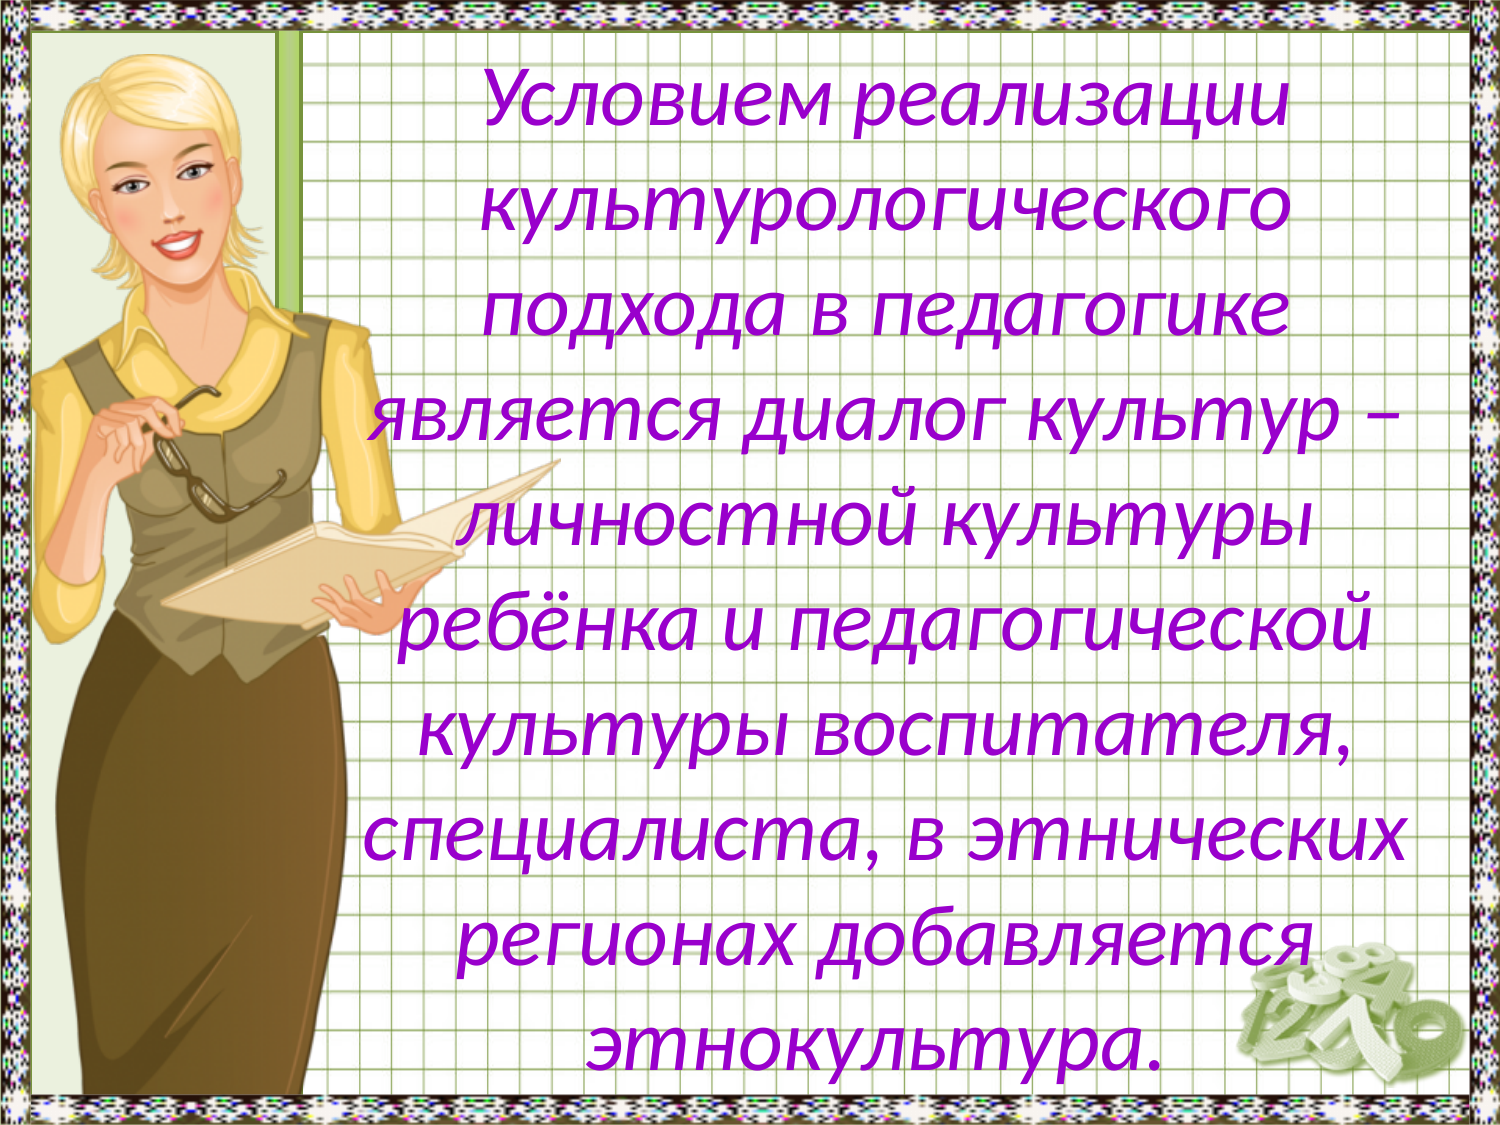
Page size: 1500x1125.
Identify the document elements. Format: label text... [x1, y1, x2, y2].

picture [0, 0, 1500, 1125]
title Условием реализации культурологического подхода в педагогике является диалог культур – личностной культуры ребёнка и педагогической культуры воспитателя, специалиста, в этнических регионах добавляется этнокультура. [301, 42, 1469, 1090]
